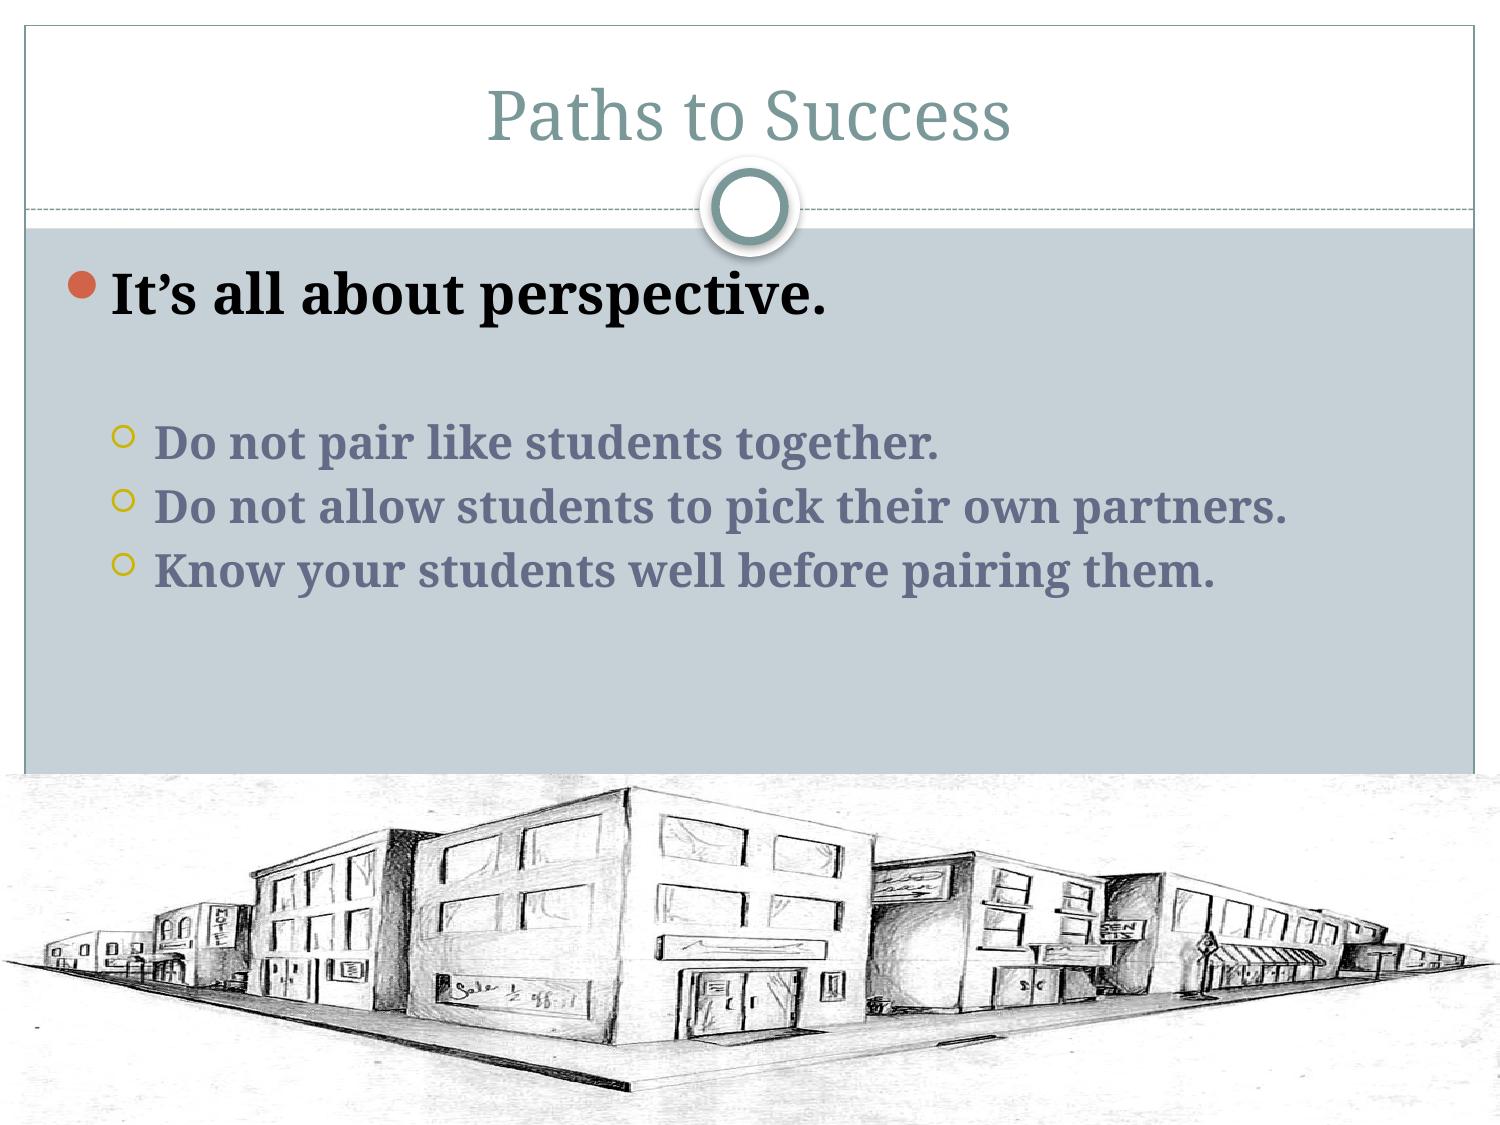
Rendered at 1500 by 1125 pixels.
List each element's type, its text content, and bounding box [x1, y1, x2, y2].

picture [0, 774, 1500, 1125]
title Paths to Success [49, 37, 1450, 162]
list It’s all about perspective. Do not pair like students together. Do not allow students to pick their own partners. Know your students well before pairing them. [49, 250, 1445, 772]
